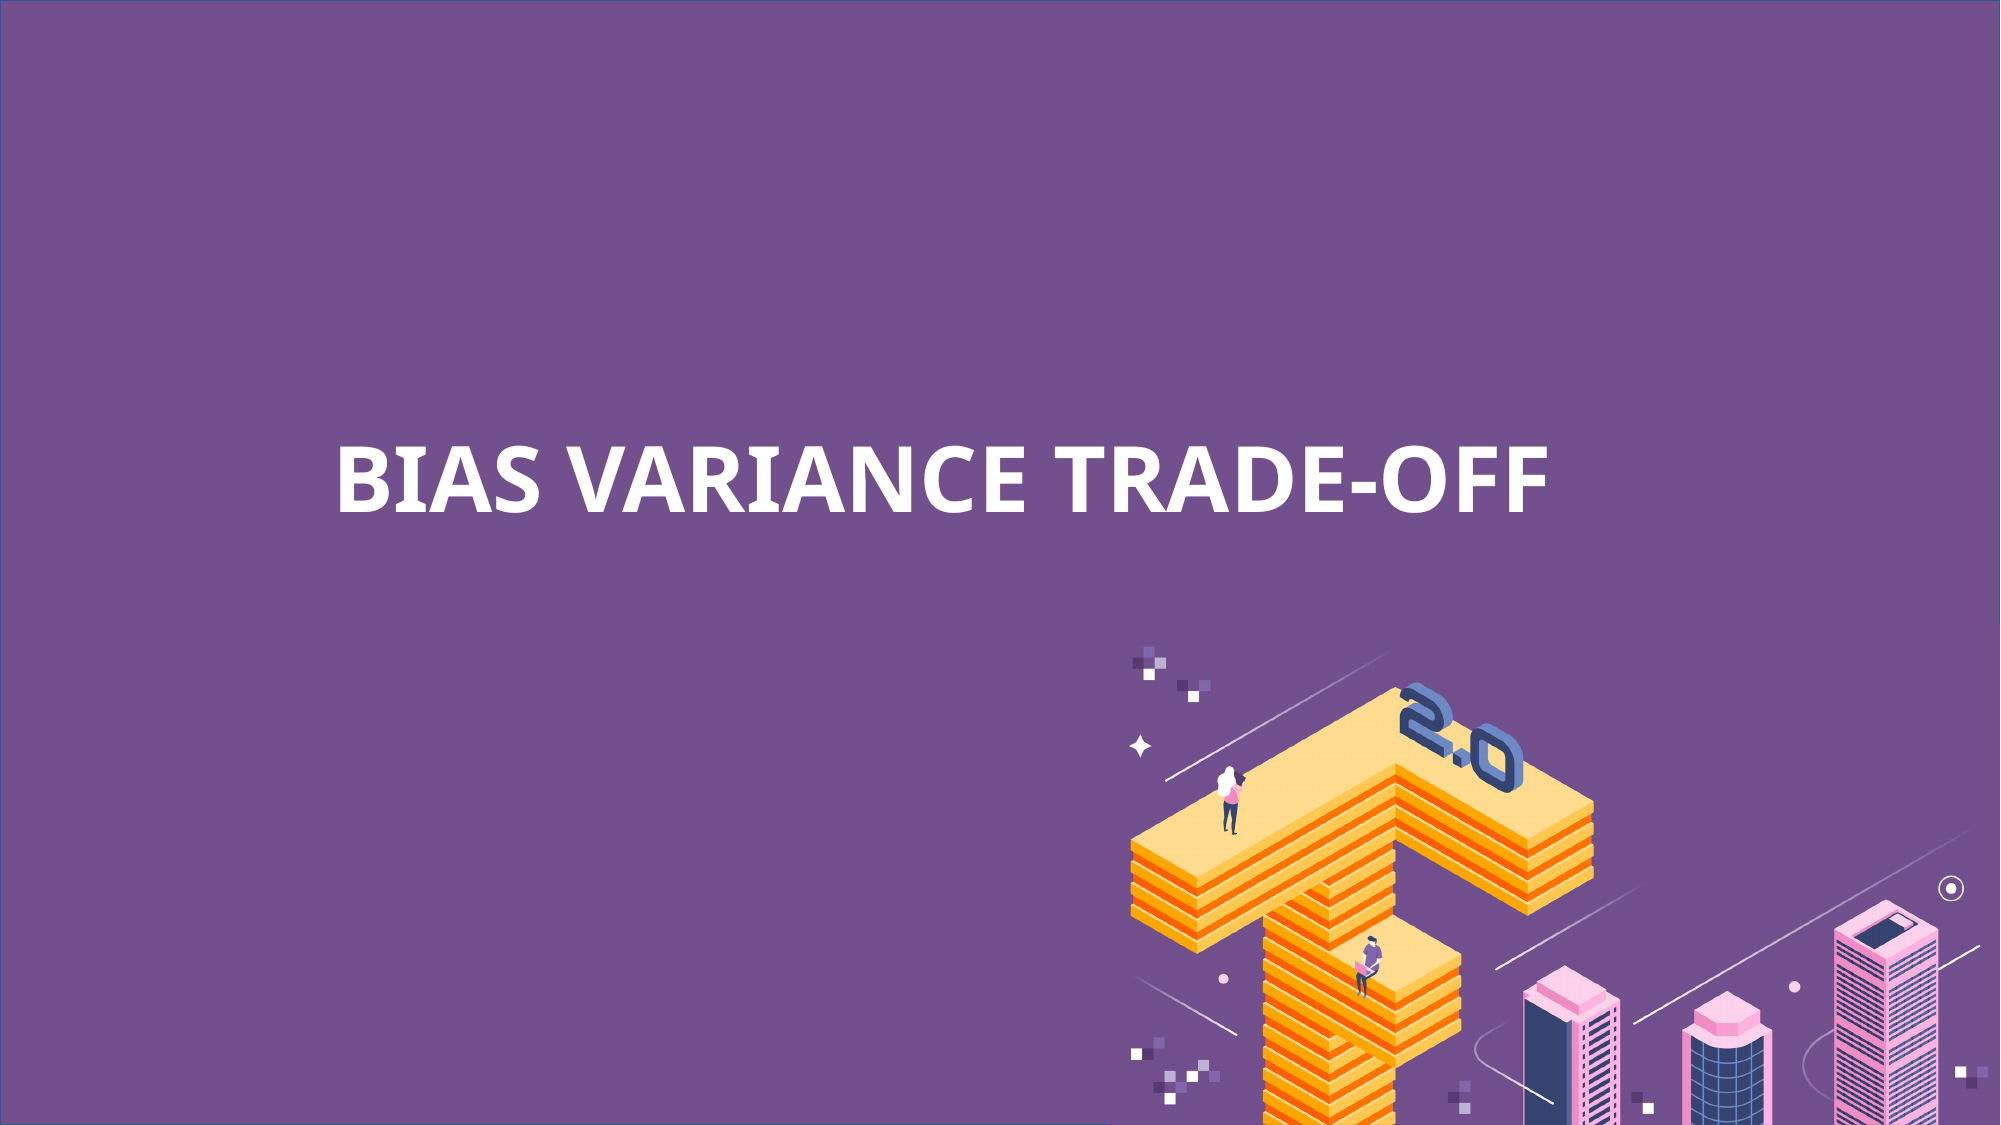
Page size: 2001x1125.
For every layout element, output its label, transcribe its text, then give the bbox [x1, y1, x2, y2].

picture [1110, 624, 2000, 1125]
text_box [0, 0, 2000, 1125]
text_box BIAS VARIANCE TRADE-OFF [229, 448, 1657, 517]
